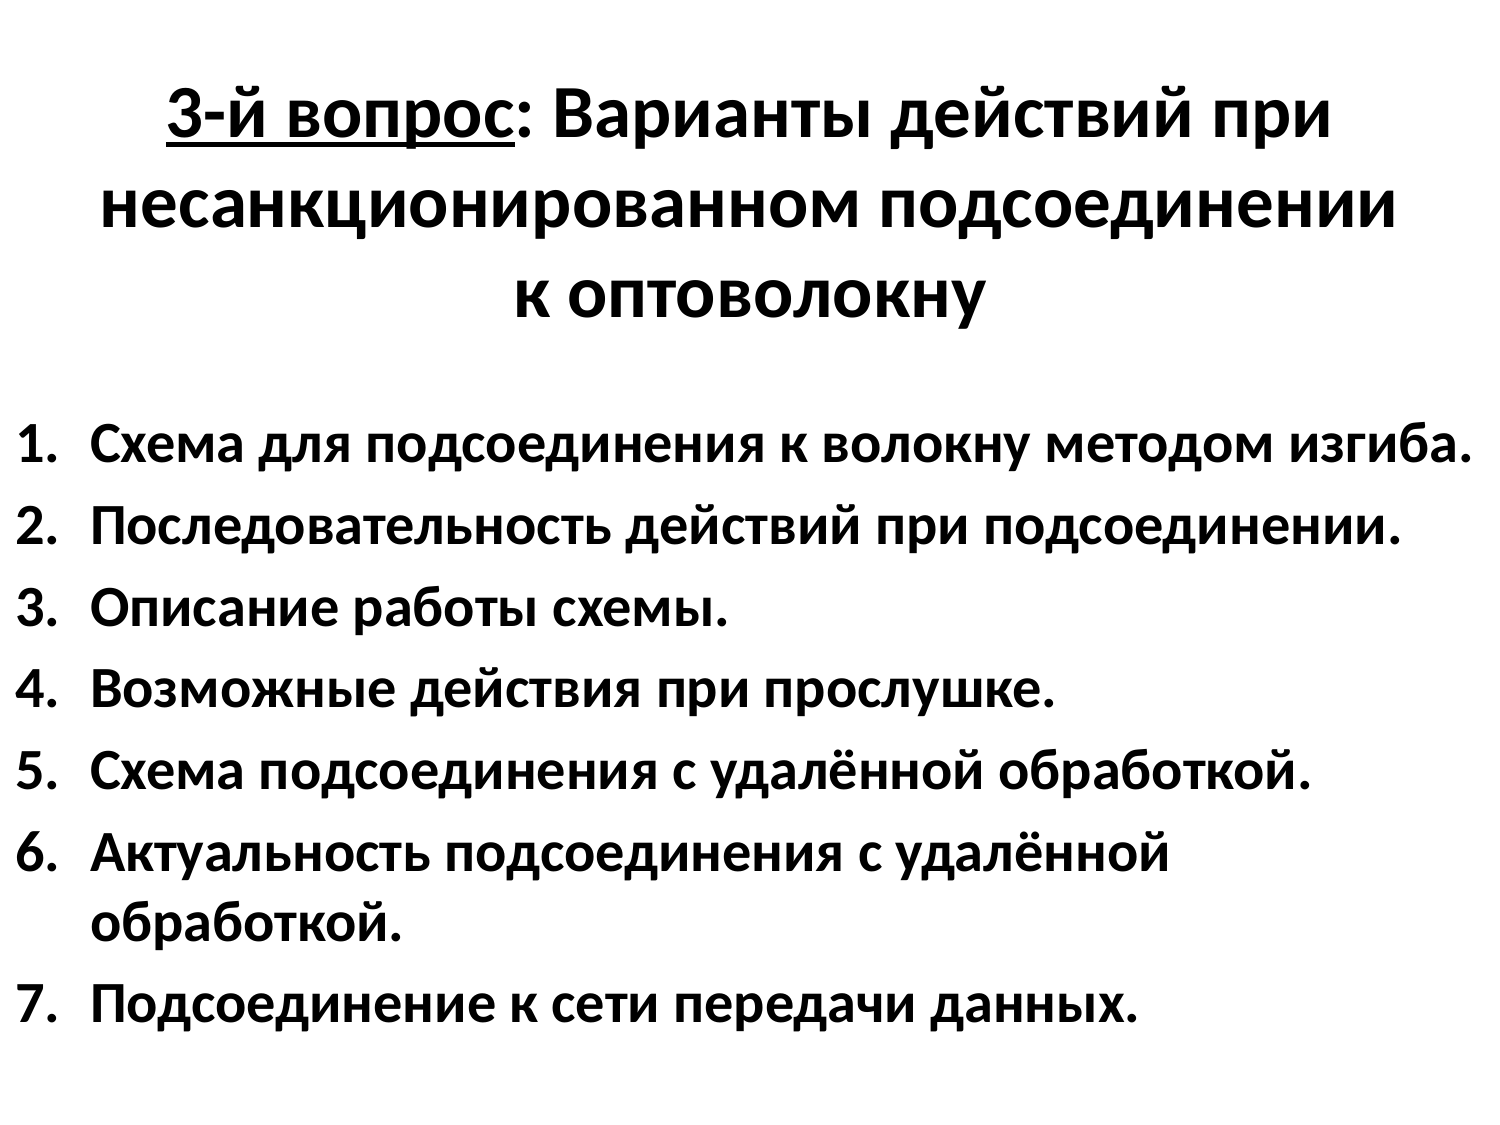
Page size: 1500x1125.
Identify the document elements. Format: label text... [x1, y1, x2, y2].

title 3-й вопрос: Варианты действий при несанкционированном подсоединении к оптоволокну [74, 44, 1426, 351]
list Схема для подсоединения к волокну методом изгиба. Последовательность действий при подсоединении. Описание работы схемы. Возможные действия при прослушке. Схема подсоединения с удалённой обработкой. Актуальность подсоединения с удалённой обработкой. Подсоединение к сети передачи данных. [0, 396, 1500, 1125]
